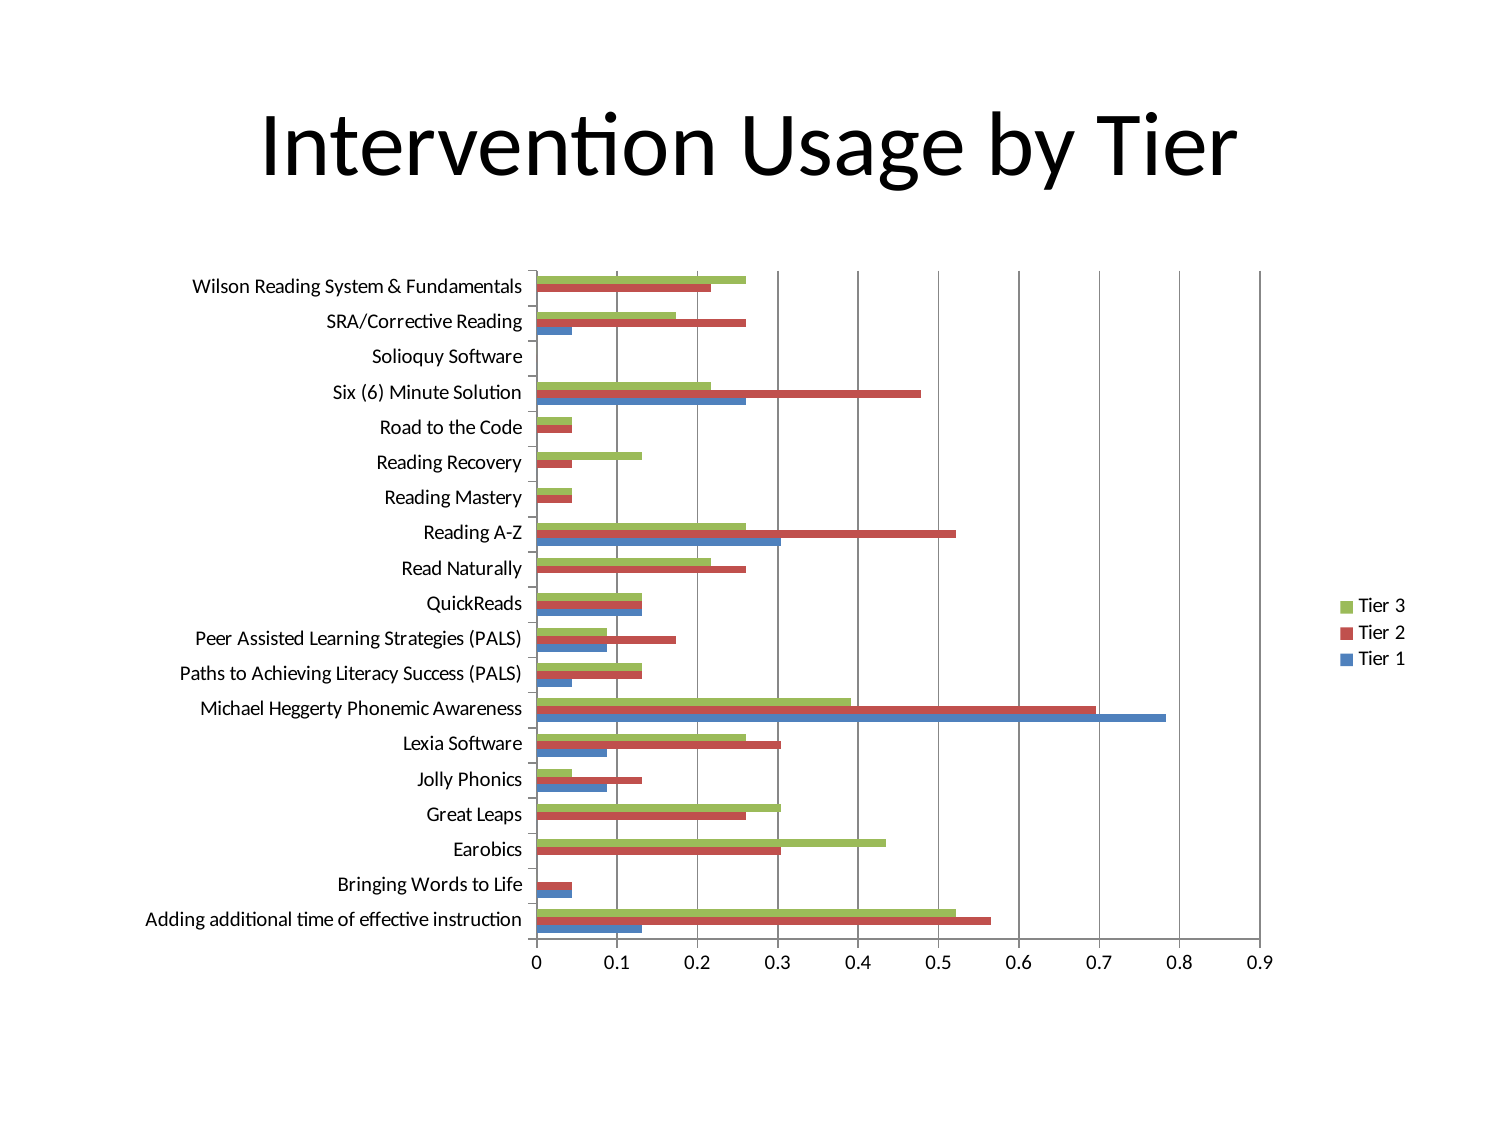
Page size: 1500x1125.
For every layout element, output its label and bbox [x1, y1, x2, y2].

title [75, 45, 1425, 233]
chart [74, 262, 1426, 1006]
